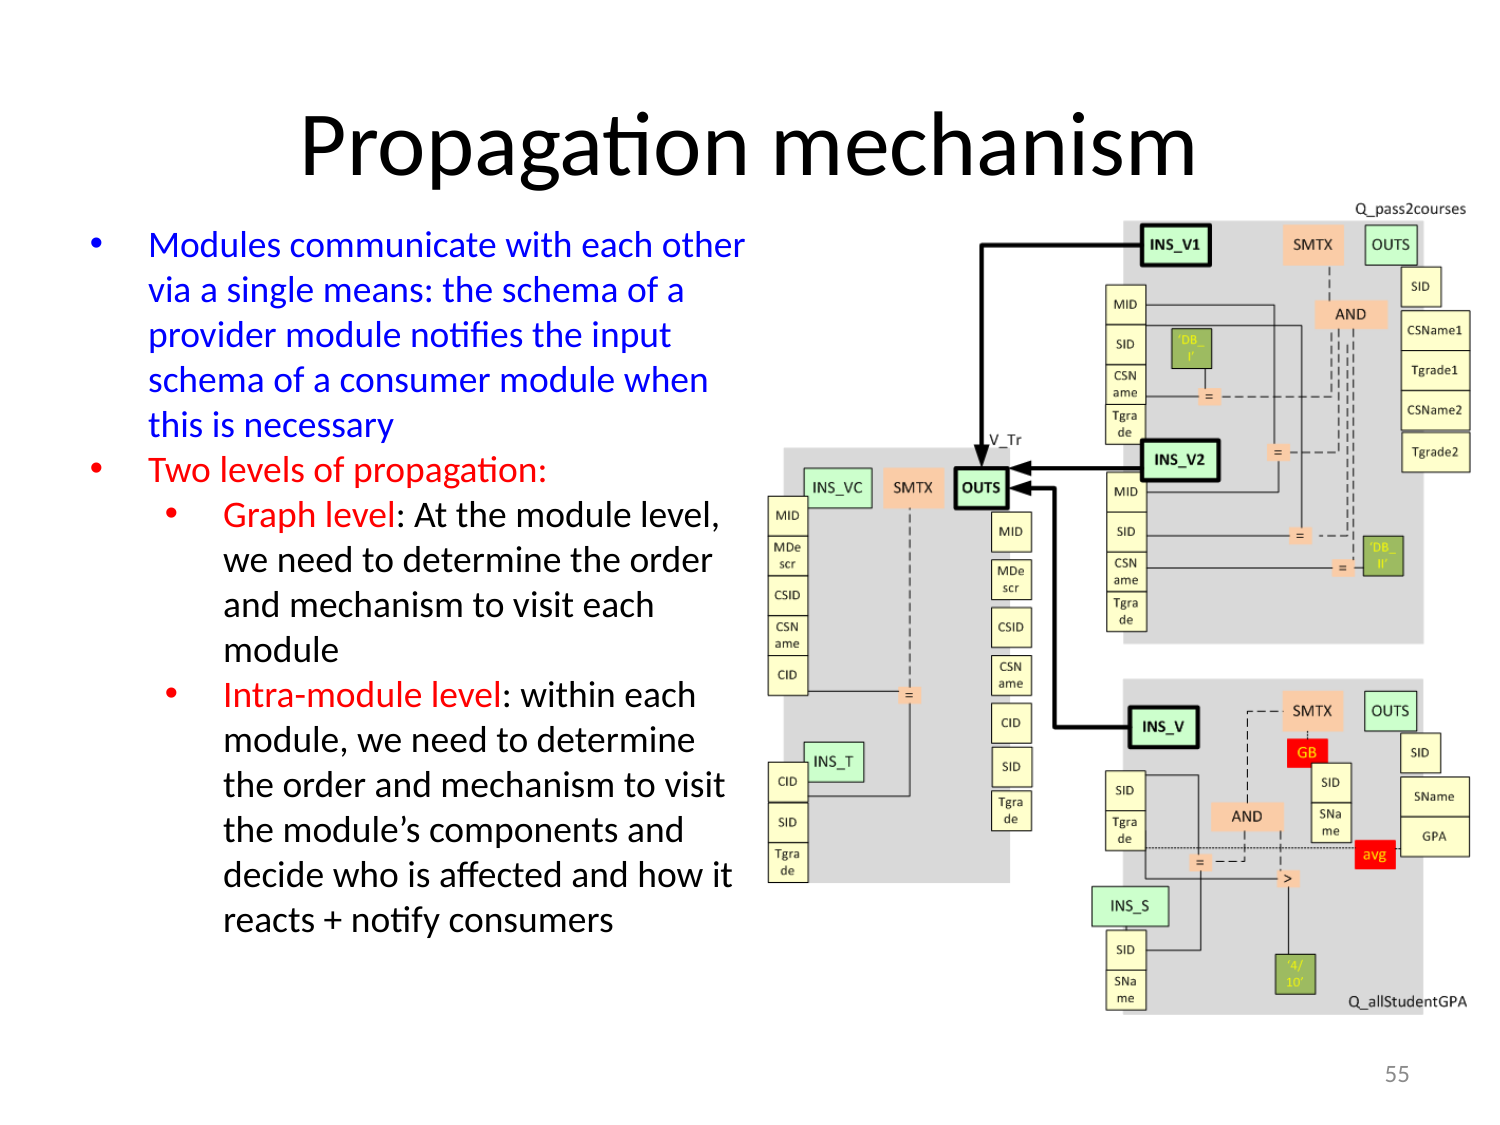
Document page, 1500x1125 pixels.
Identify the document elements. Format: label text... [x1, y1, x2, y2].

text_box Modules communicate with each other via a single means: the schema of a provider module notifies the input schema of a consumer module when this is necessary Two levels of propagation: Graph level: At the module level, we need to determine the order and mechanism to visit each module Intra-module level: within each module, we need to determine the order and mechanism to visit the module’s components and decide who is affected and how it reacts + notify consumers [74, 212, 762, 1013]
title Propagation mechanism [75, 45, 1425, 212]
picture [767, 196, 1471, 1016]
slide_number 55 [1074, 1042, 1425, 1103]
